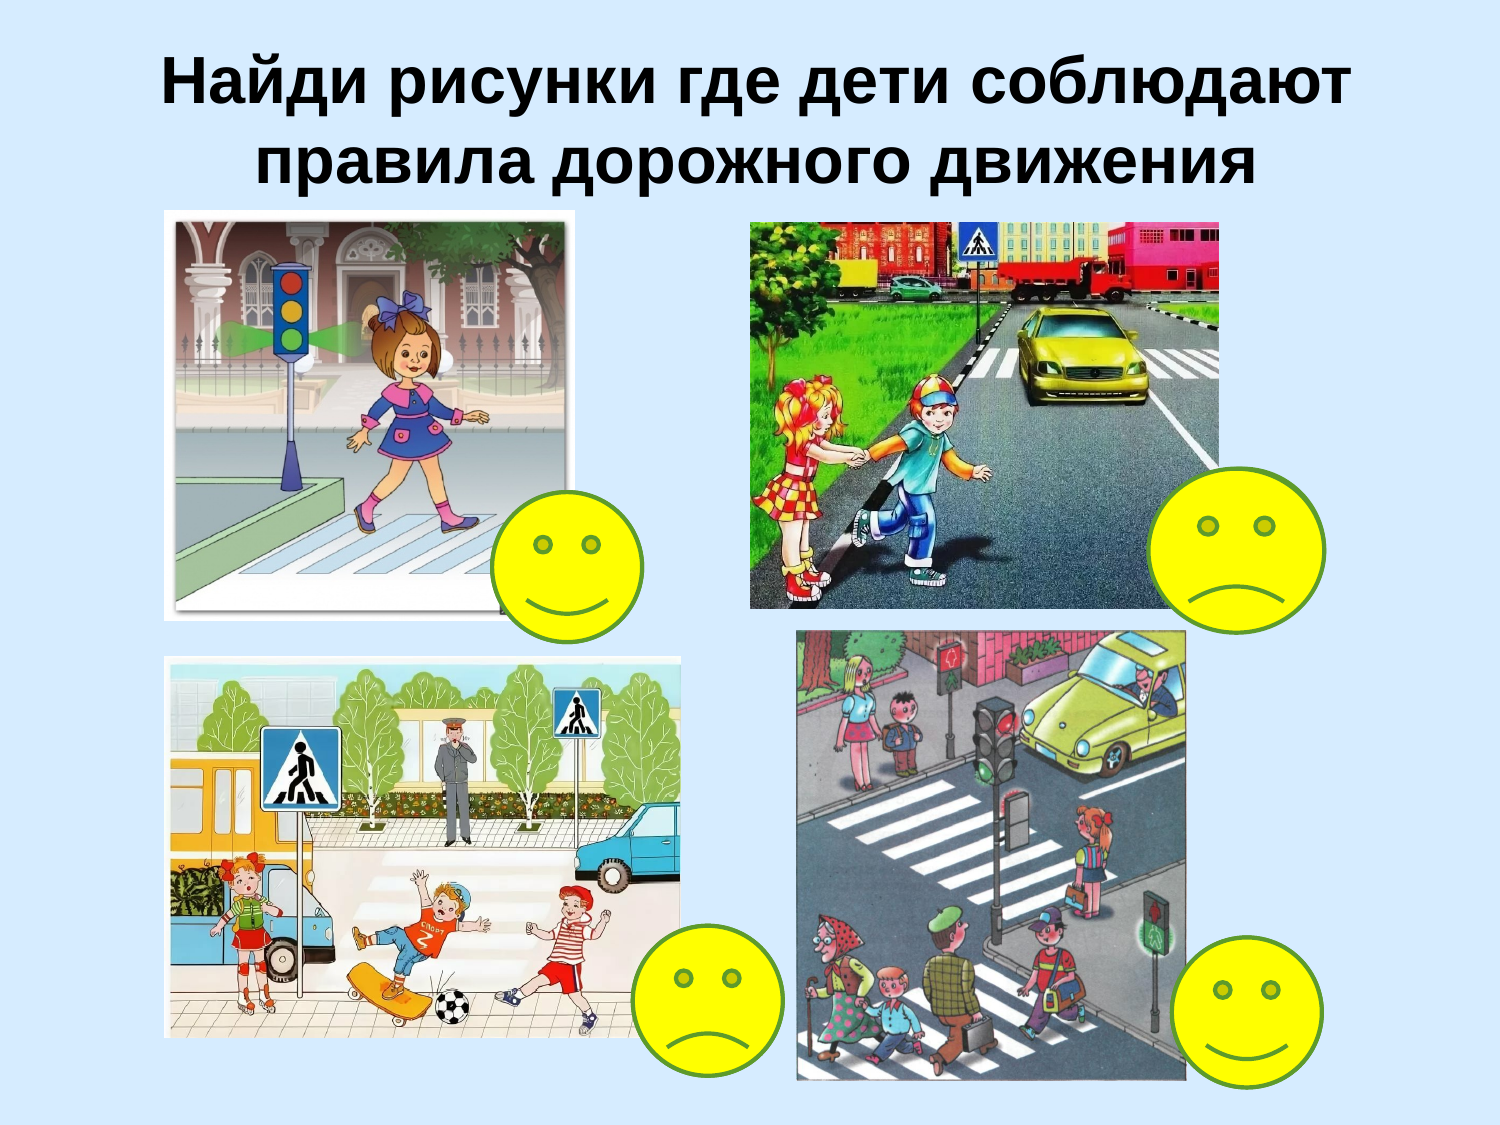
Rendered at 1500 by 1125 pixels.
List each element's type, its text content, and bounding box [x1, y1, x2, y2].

text_box [1191, 935, 1324, 1090]
picture [796, 630, 1187, 1081]
text_box [645, 923, 785, 1078]
text_box [522, 490, 645, 645]
text_box [1180, 466, 1327, 635]
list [749, 222, 1219, 609]
title Найди рисунки где дети соблюдают правила дорожного движения [82, 0, 1432, 235]
picture [163, 656, 681, 1038]
picture [163, 210, 575, 622]
